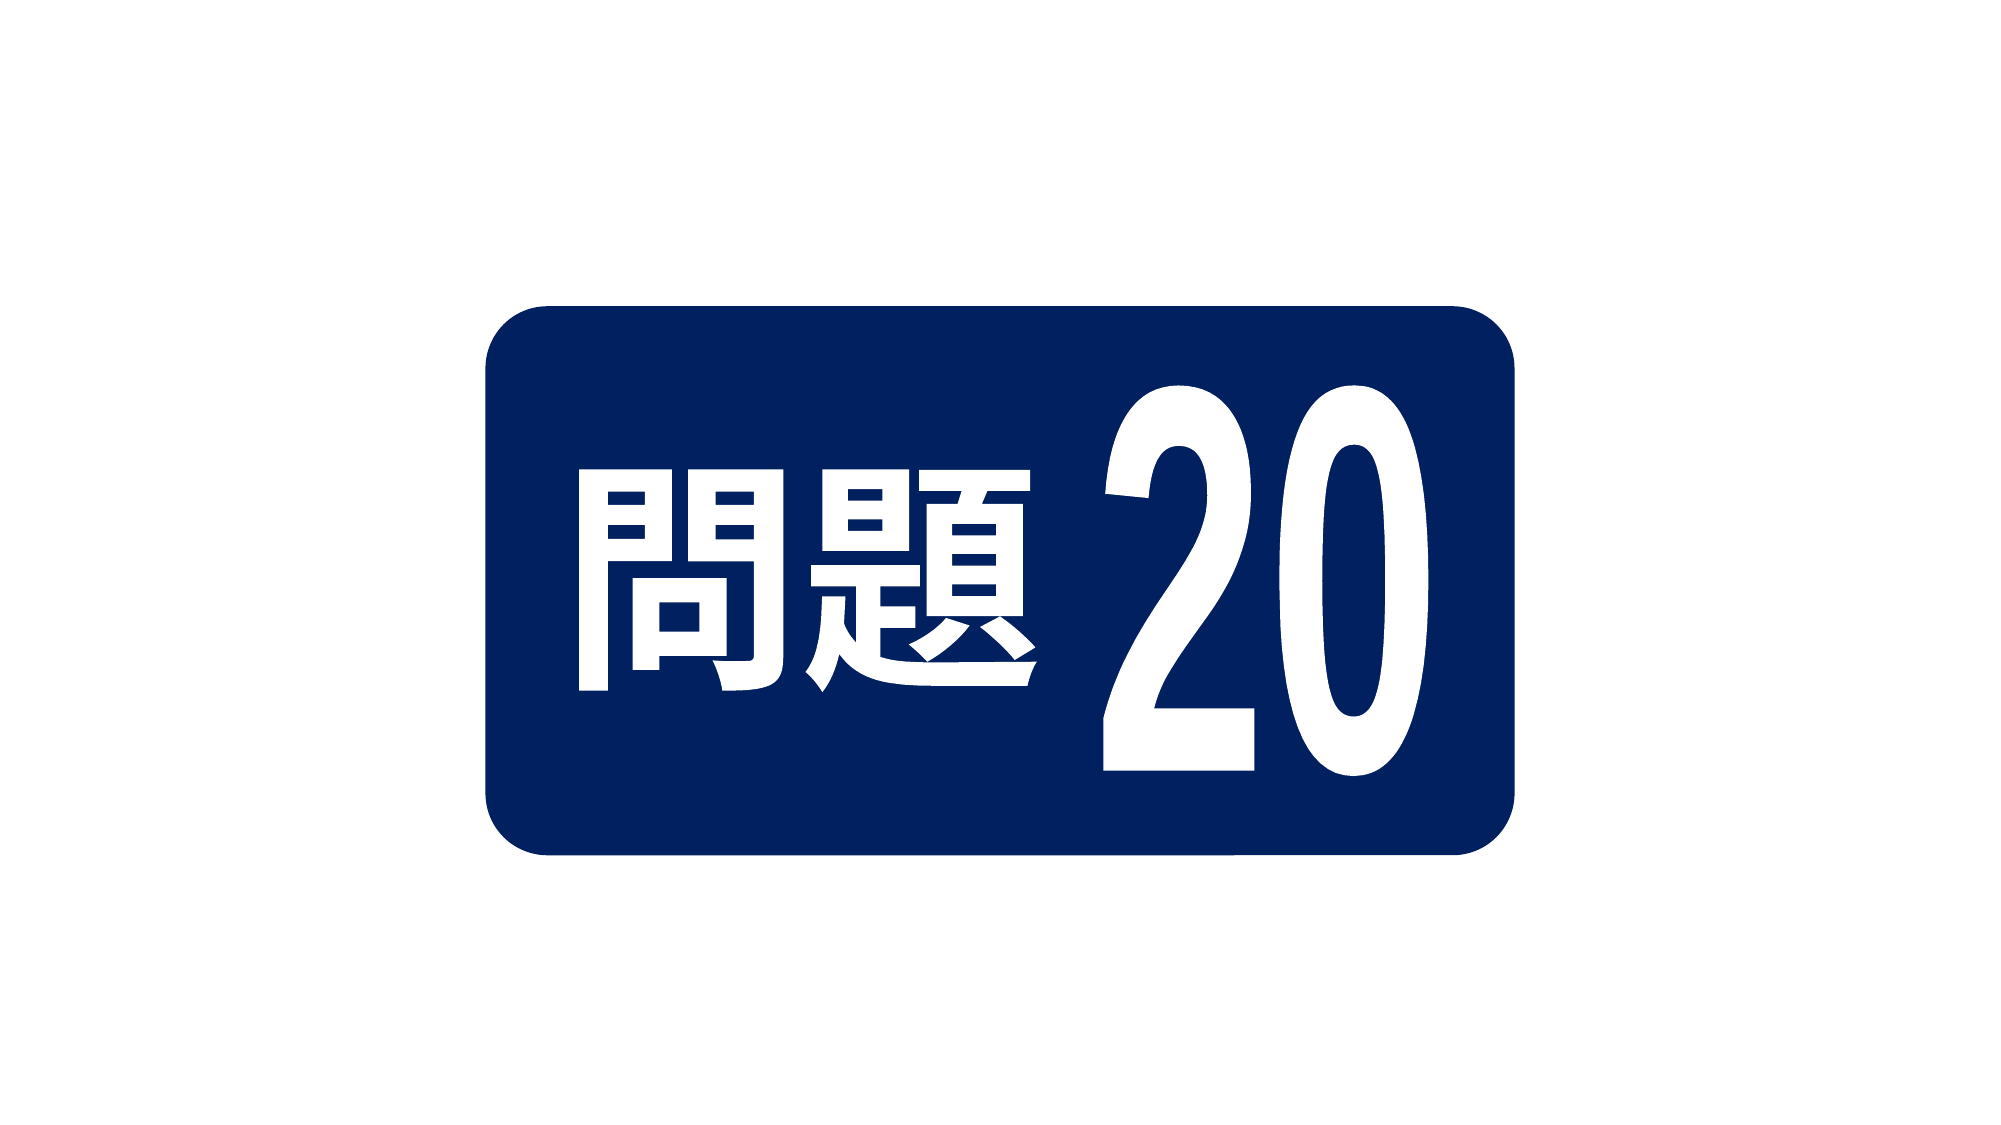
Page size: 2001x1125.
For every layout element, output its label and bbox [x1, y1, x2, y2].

text_box [485, 305, 1515, 856]
